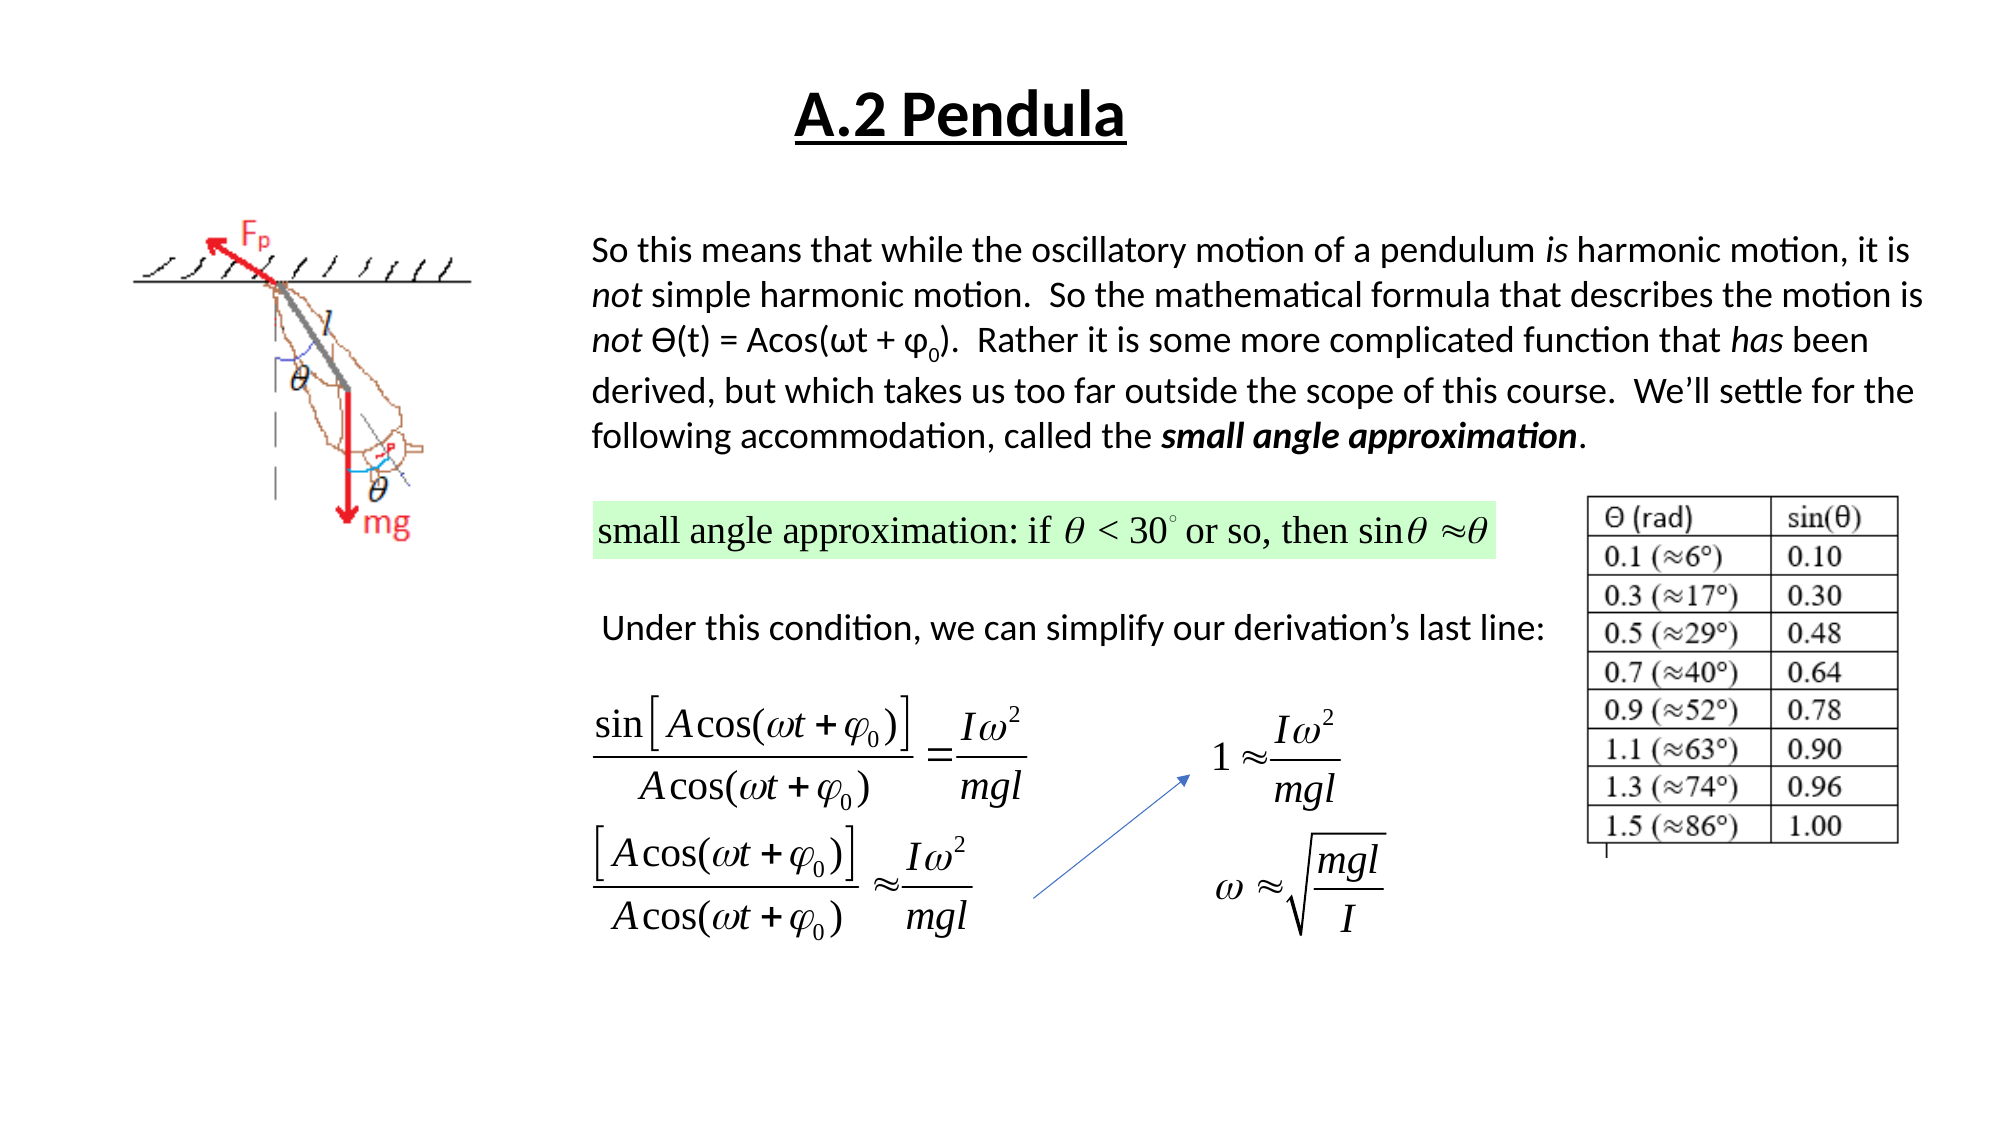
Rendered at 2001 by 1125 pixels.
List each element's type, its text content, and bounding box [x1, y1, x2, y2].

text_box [1033, 774, 1191, 899]
text_box So this means that while the oscillatory motion of a pendulum is harmonic motion, it is not simple harmonic motion. So the mathematical formula that describes the motion is not ϴ(t) = Acos(ωt + φ0). Rather it is some more complicated function that has been derived, but which takes us too far outside the scope of this course. We’ll settle for the following accommodation, called the small angle approximation. [576, 217, 1940, 464]
text_box Under this condition, we can simplify our derivation’s last line: [586, 595, 1562, 656]
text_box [128, 207, 485, 563]
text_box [592, 501, 1497, 560]
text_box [586, 692, 1034, 950]
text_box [1209, 699, 1397, 943]
text_box A.2 Pendula [779, 71, 1639, 165]
picture [1567, 482, 1913, 858]
